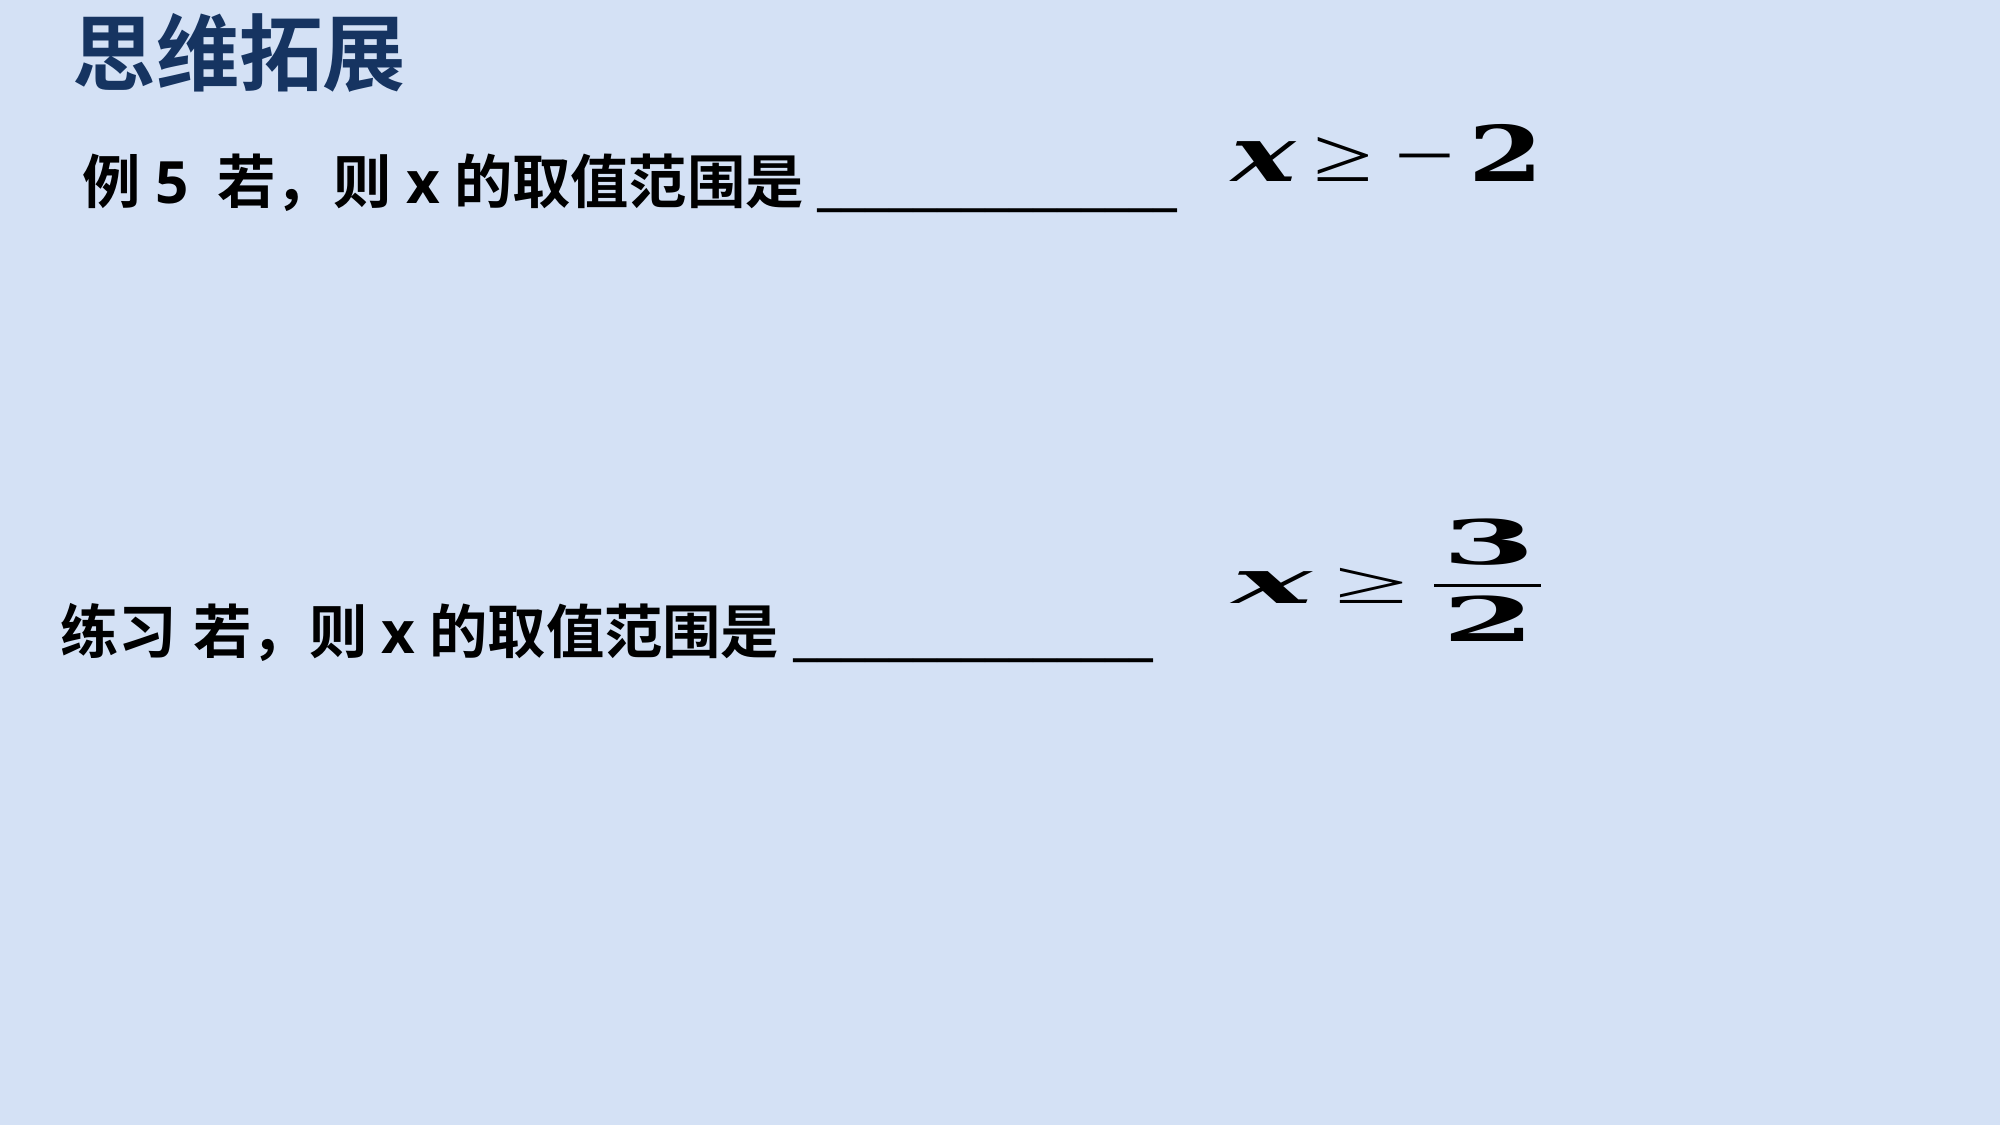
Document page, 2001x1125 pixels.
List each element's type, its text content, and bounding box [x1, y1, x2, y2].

text_box 思维拓展 [0, 0, 1247, 110]
